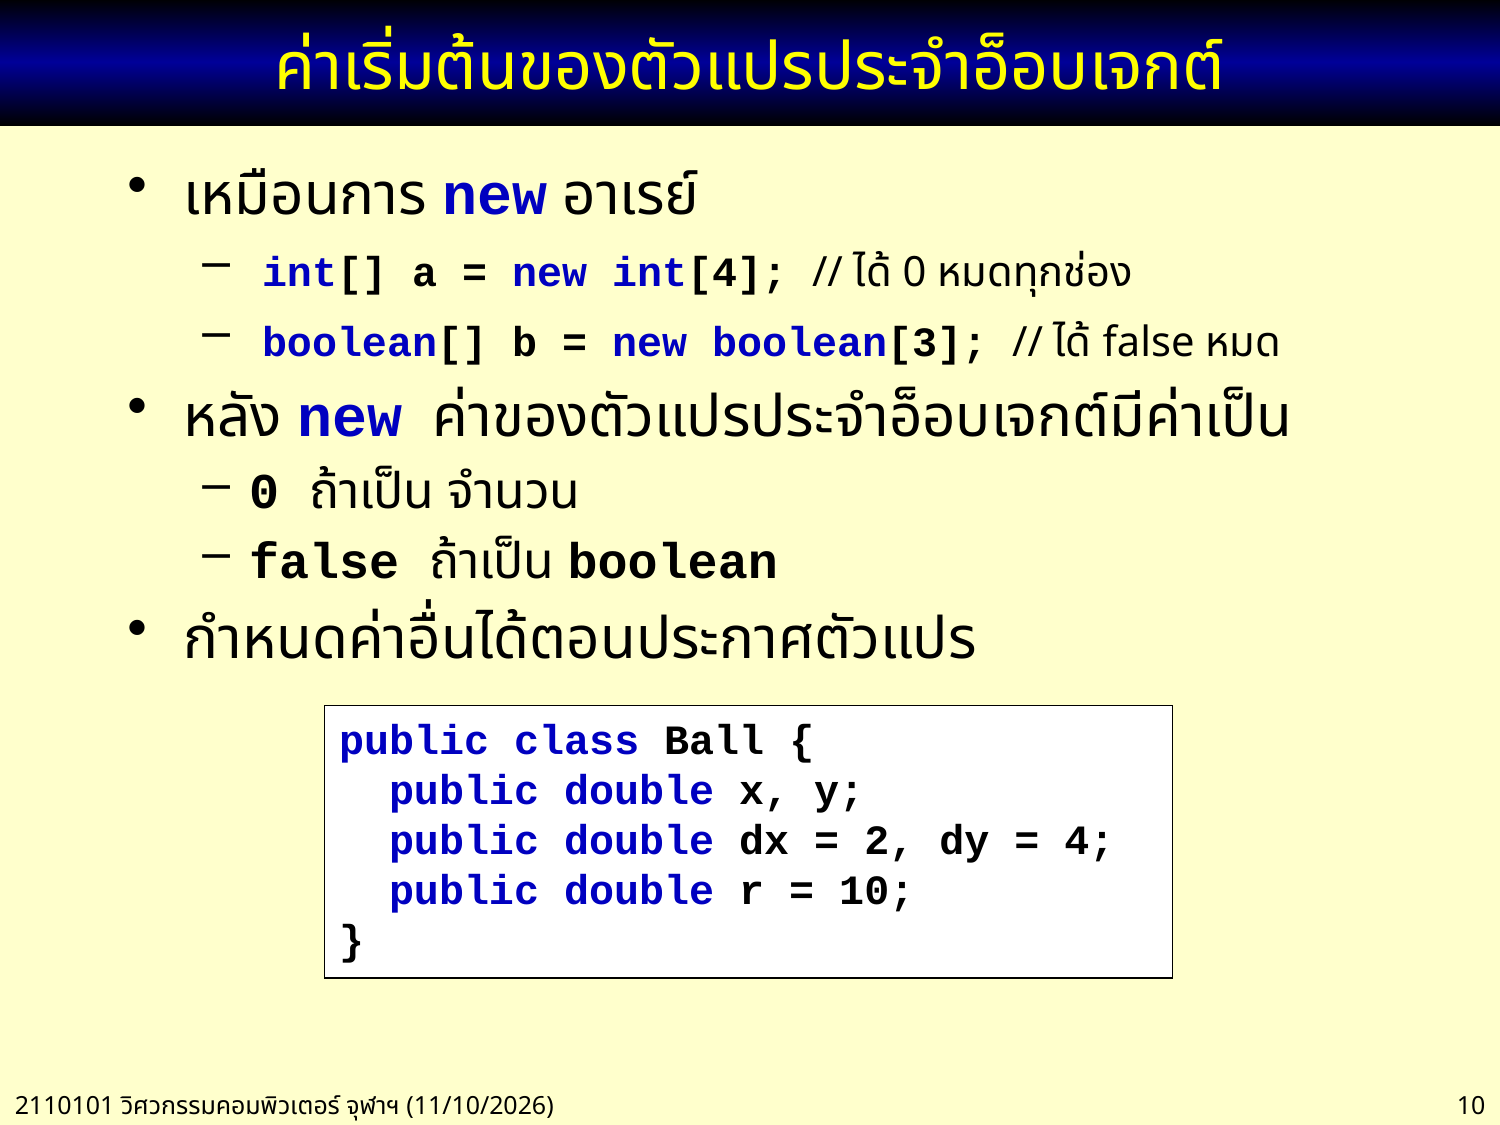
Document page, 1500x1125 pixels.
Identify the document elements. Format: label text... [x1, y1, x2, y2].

title ค่าเริ่มต้นของตัวแปรประจำอ็อบเจกต์ [0, 0, 1500, 126]
list เหมือนการ new อาเรย์ int[] a = new int[4]; // ได้ 0 หมดทุกช่อง boolean[] b = new boolean[3]; // ได้ false หมด หลัง new ค่าของตัวแปรประจำอ็อบเจกต์มีค่าเป็น 0 ถ้าเป็น จำนวน false ถ้าเป็น boolean กำหนดค่าอื่นได้ตอนประกาศตัวแปร [112, 148, 1412, 987]
text_box public class Ball { public double x, y; public double dx = 2, dy = 4; public double r = 10; } [324, 705, 1173, 979]
